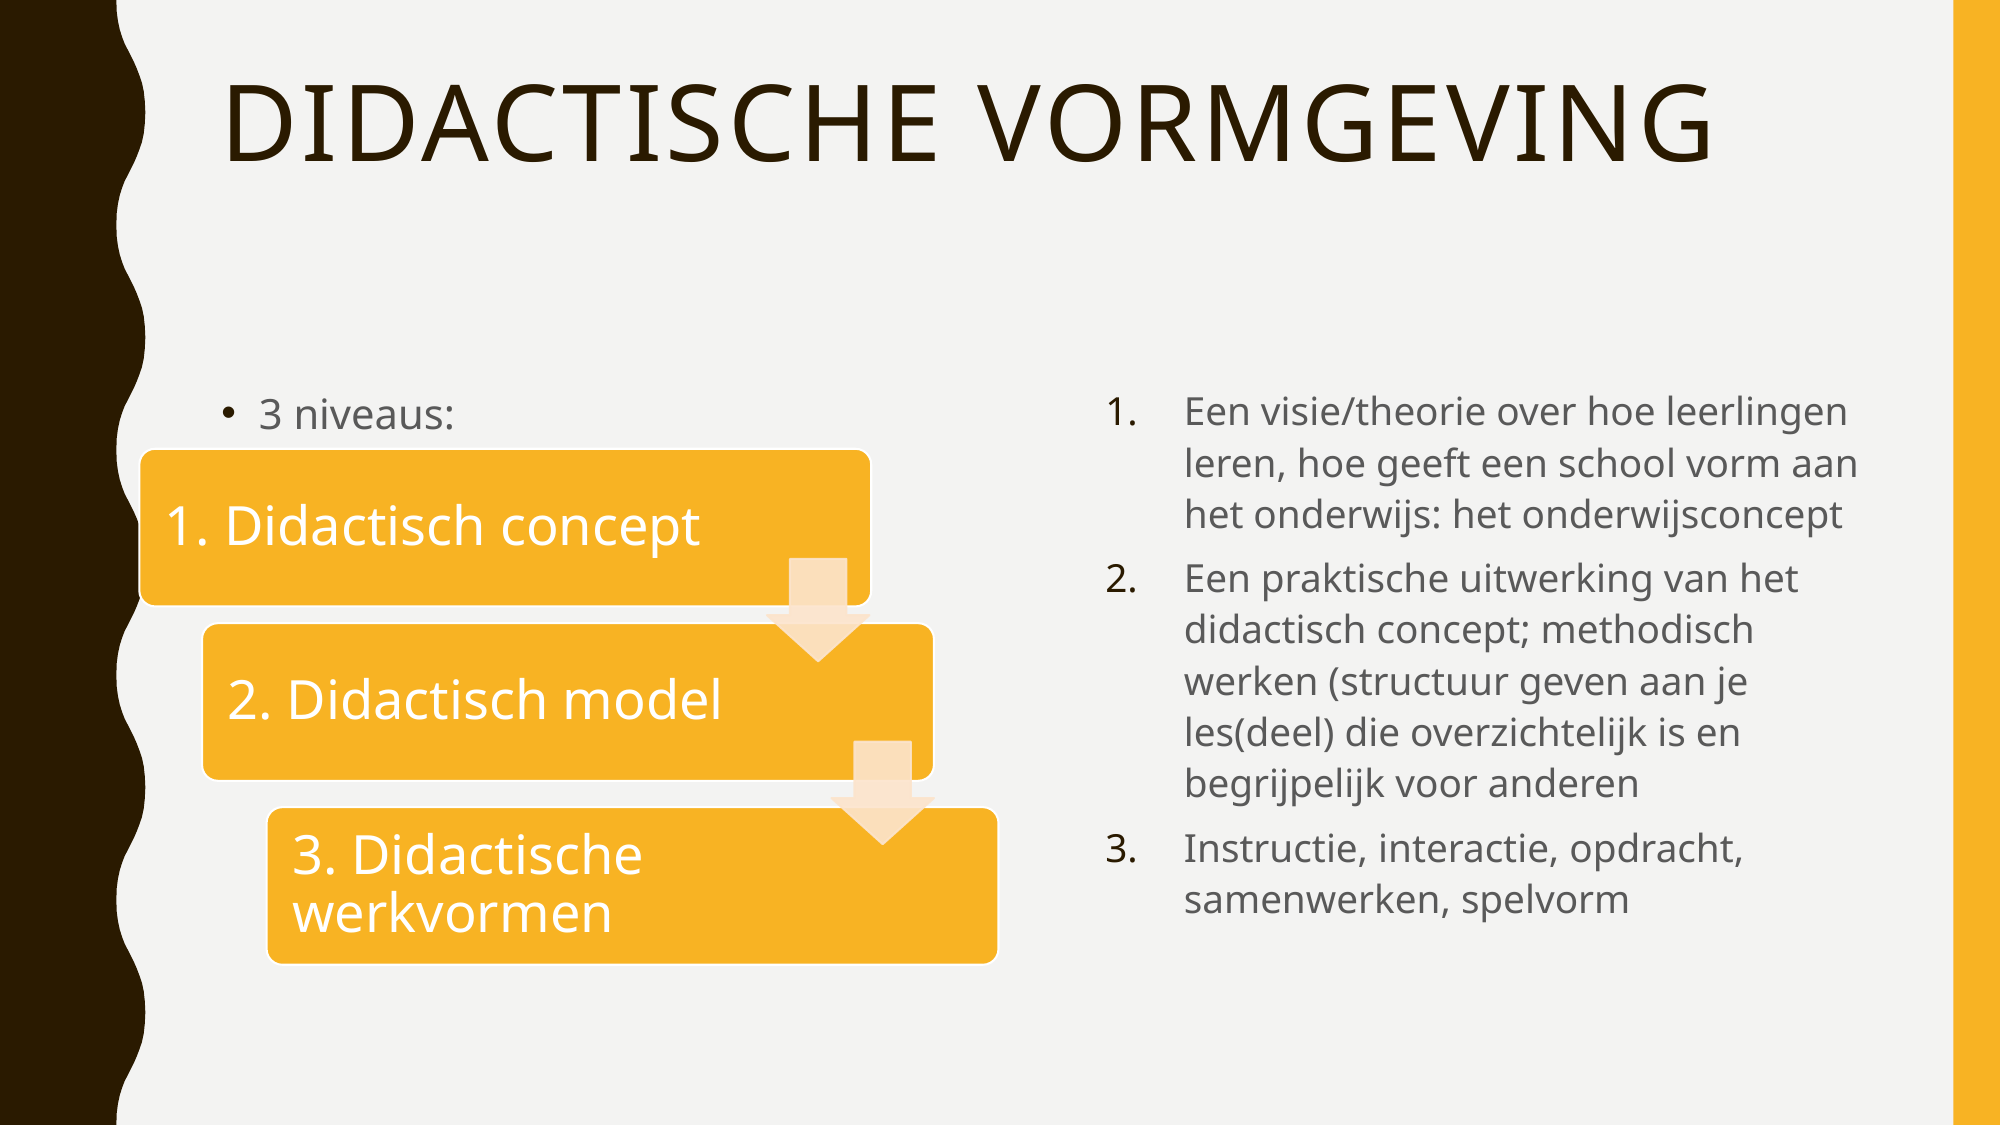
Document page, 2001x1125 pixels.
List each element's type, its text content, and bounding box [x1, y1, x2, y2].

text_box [137, 439, 999, 965]
list 3 niveaus: [206, 965, 994, 969]
list 3 niveaus: [206, 375, 994, 439]
title Didactische vormgeving [205, 62, 1875, 308]
list Een visie/theorie over hoe leerlingen leren, hoe geeft een school vorm aan het onderwijs: het onderwijsconcept Een praktische uitwerking van het didactisch concept; methodisch werken (structuur geven aan je les(deel) die overzichtelijk is en begrijpelijk voor anderen Instructie, interactie, opdracht, samenwerken, spelvorm [1090, 375, 1878, 969]
